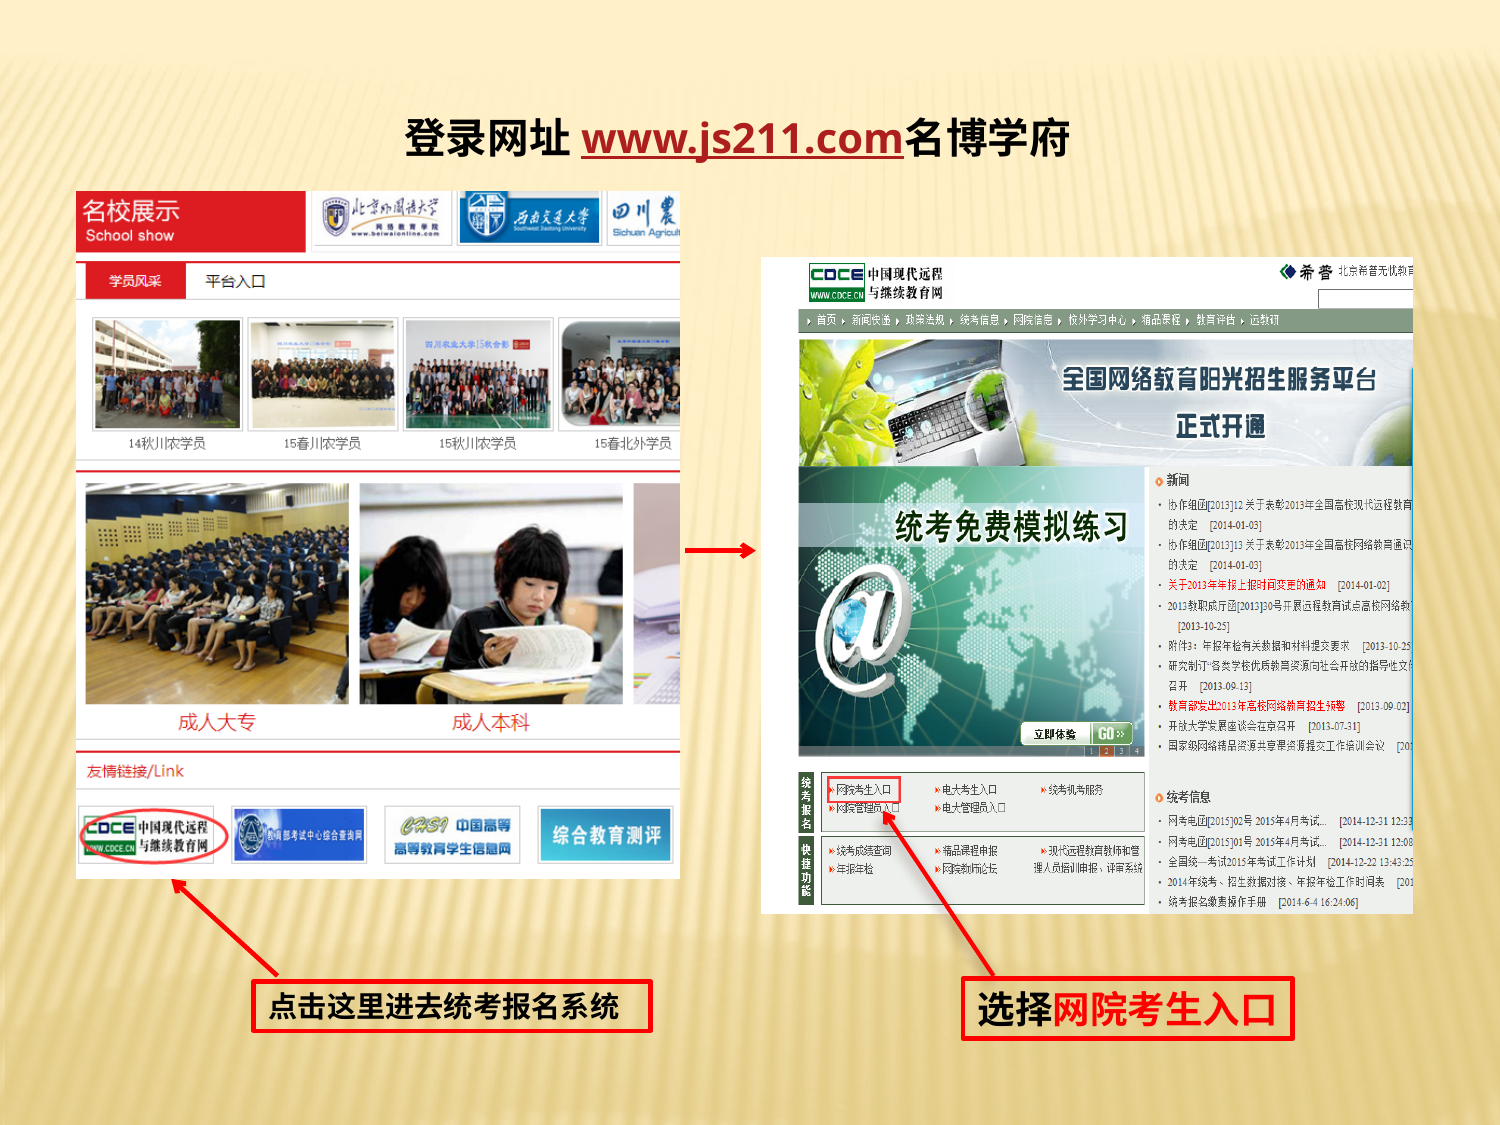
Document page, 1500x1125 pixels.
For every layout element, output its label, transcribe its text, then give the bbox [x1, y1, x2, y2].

text_box 选择网院考生入口 [963, 978, 1293, 1039]
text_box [170, 898, 278, 977]
text_box 点击这里进去统考报名系统 [253, 981, 651, 1031]
picture [76, 191, 680, 880]
picture [761, 257, 1413, 914]
text_box 登录网址www.js211.com名博学府 [312, 104, 1128, 176]
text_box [882, 810, 994, 977]
